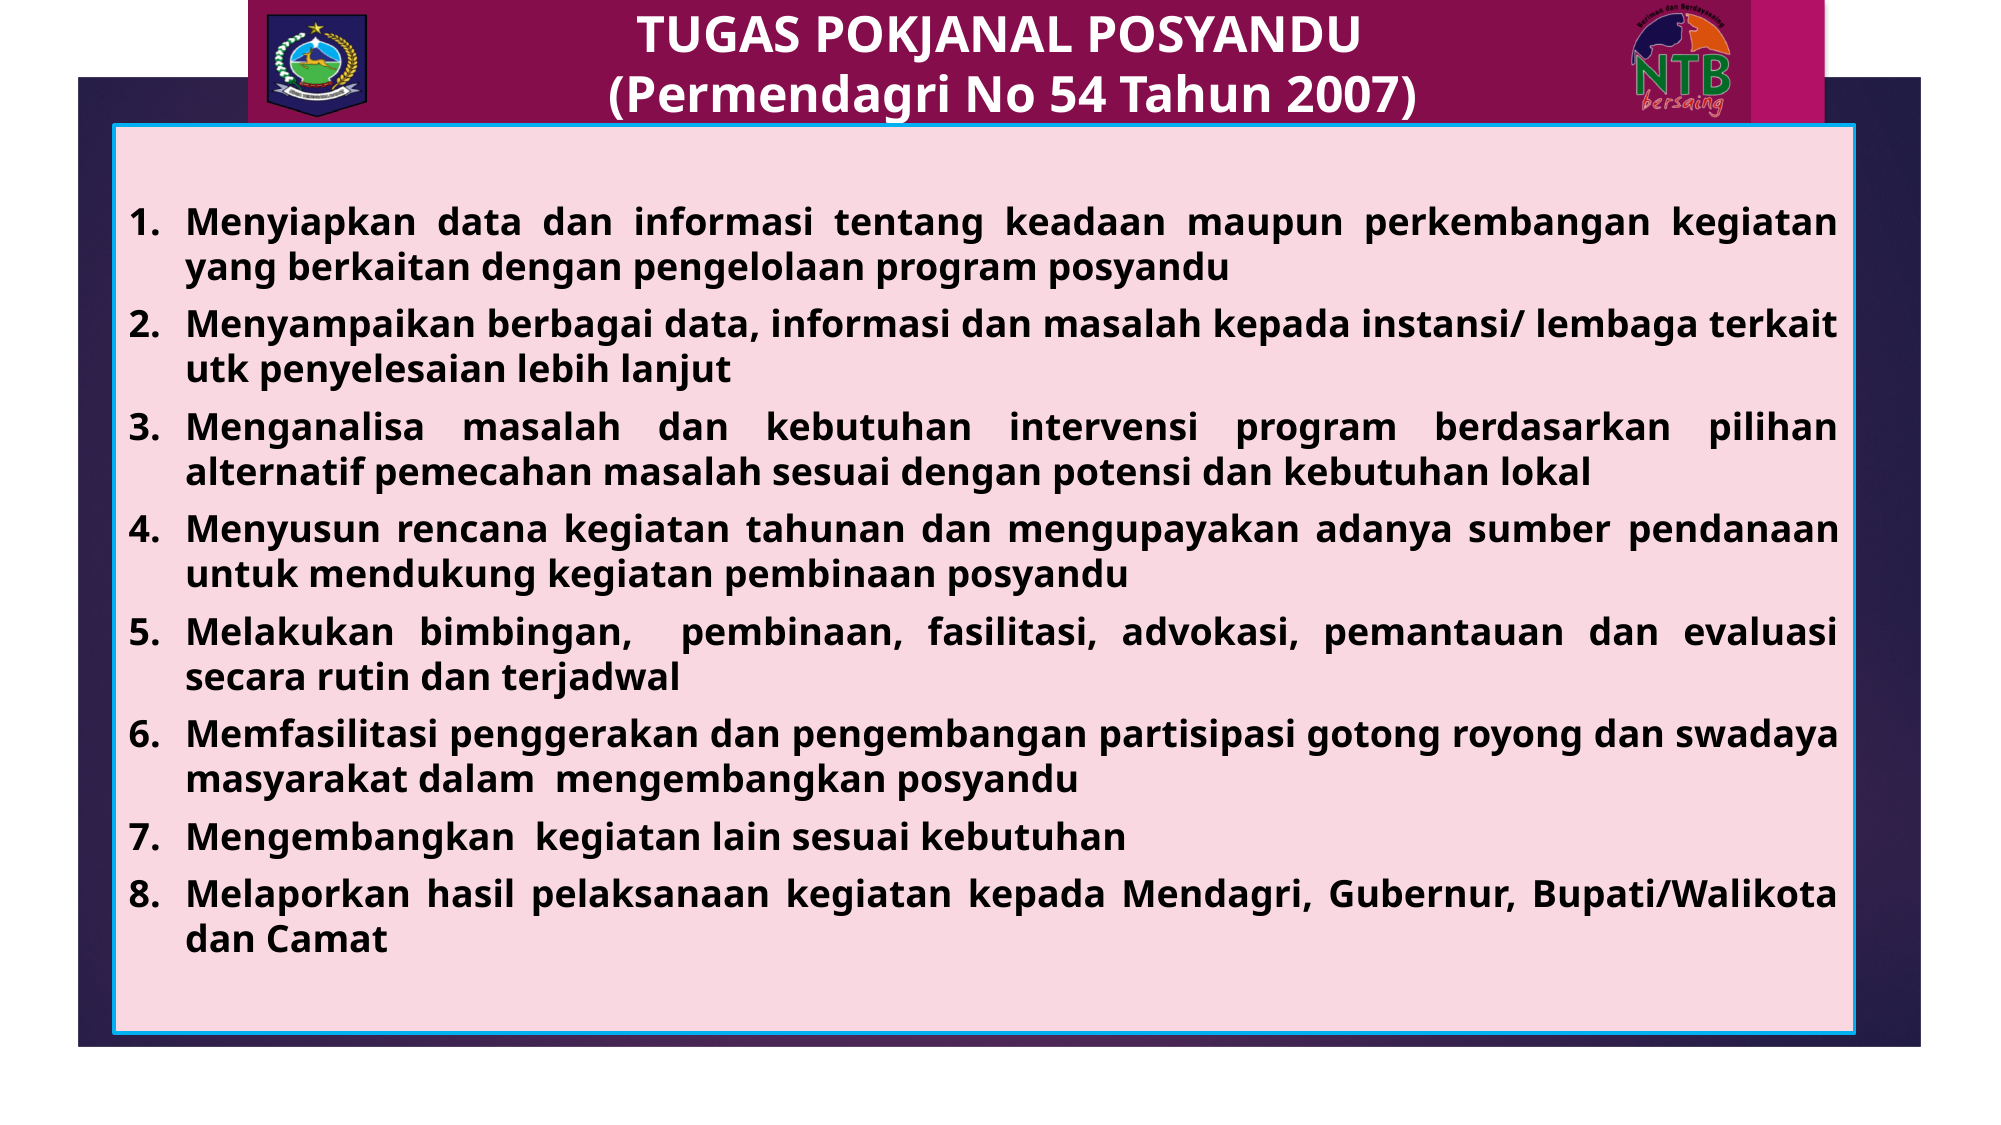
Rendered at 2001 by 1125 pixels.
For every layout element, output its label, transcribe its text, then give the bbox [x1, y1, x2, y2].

text_box TUGAS POKJANAL POSYANDU (Permendagri No 54 Tahun 2007) [1741, 0, 1751, 123]
text_box TUGAS POKJANAL POSYANDU (Permendagri No 54 Tahun 2007) [248, 0, 260, 123]
picture [262, 0, 376, 122]
text_box Menyiapkan data dan informasi tentang keadaan maupun perkembangan kegiatan yang berkaitan dengan pengelolaan program posyandu Menyampaikan berbagai data, informasi dan masalah kepada instansi/ lembaga terkait utk penyelesaian lebih lanjut Menganalisa masalah dan kebutuhan intervensi program berdasarkan pilihan alternatif pemecahan masalah sesuai dengan potensi dan kebutuhan lokal Menyusun rencana kegiatan tahunan dan mengupayakan adanya sumber pendanaan untuk mendukung kegiatan pembinaan posyandu Melakukan bimbingan, pembinaan, fasilitasi, advokasi, pemantauan dan evaluasi secara rutin dan terjadwal Memfasilitasi penggerakan dan pengembangan partisipasi gotong royong dan swadaya masyarakat dalam mengembangkan posyandu Mengembangkan kegiatan lain sesuai kebutuhan Melaporkan hasil pelaksanaan kegiatan kepada Mendagri, Gubernur, Bupati/Walikota dan Camat [112, 123, 1856, 1035]
picture [1624, 0, 1738, 122]
text_box TUGAS POKJANAL POSYANDU (Permendagri No 54 Tahun 2007) [379, 0, 1622, 123]
